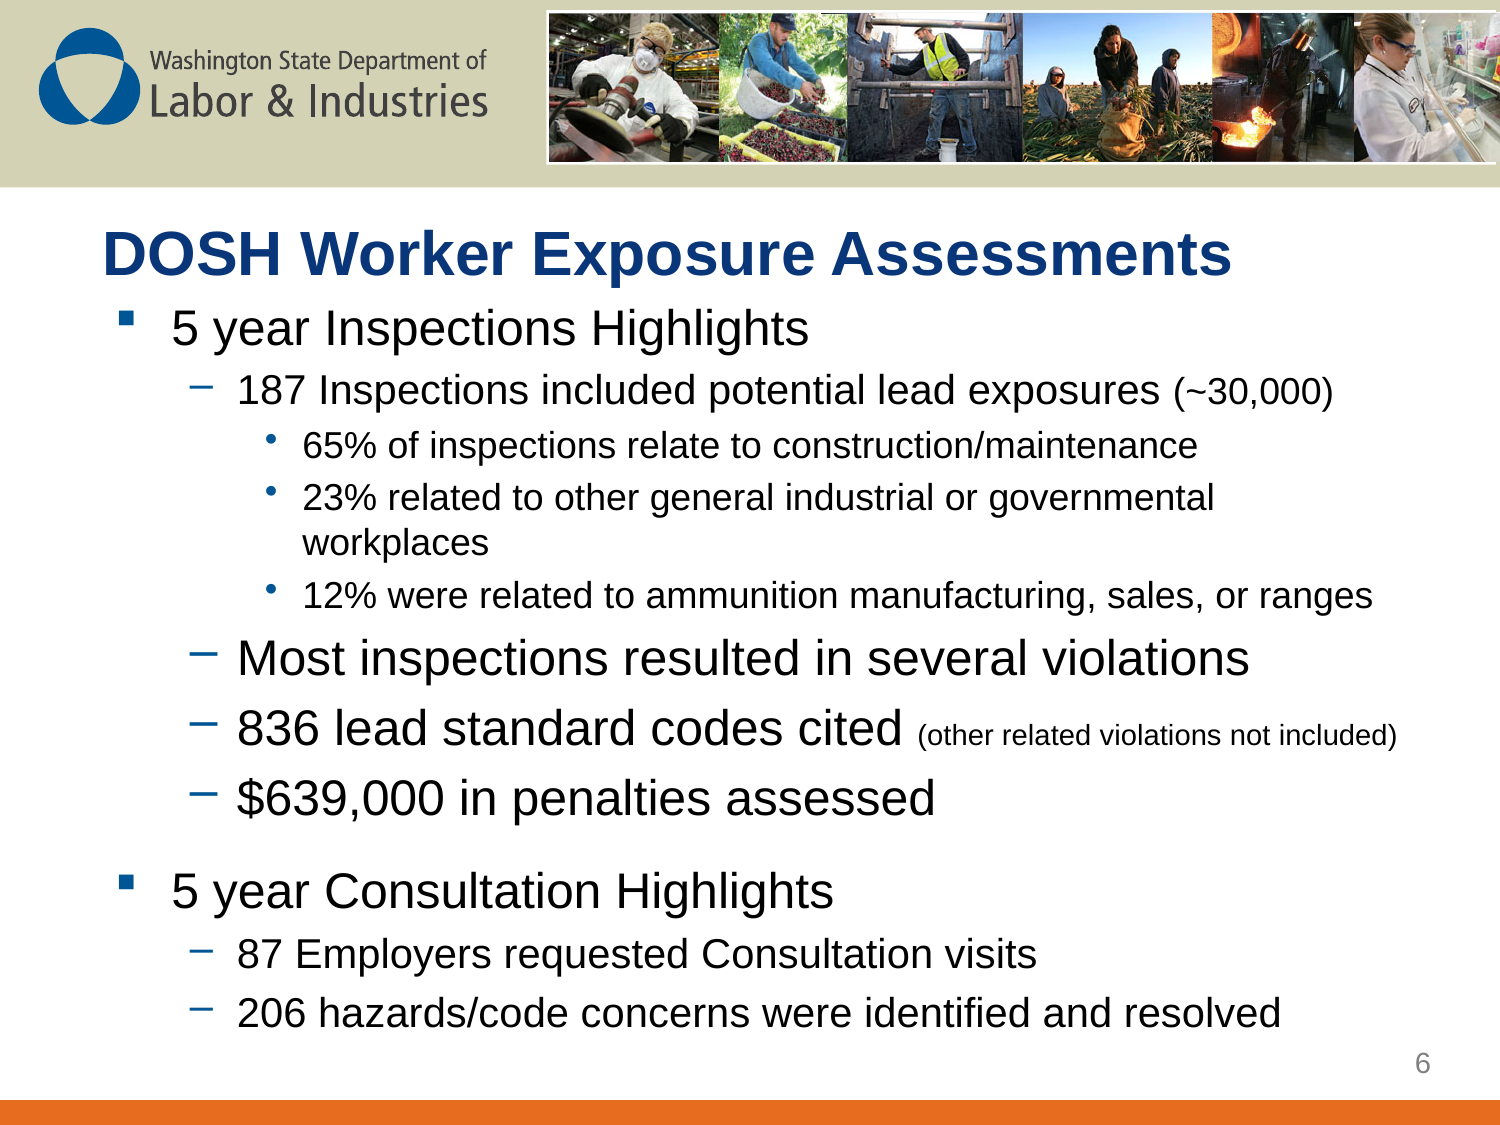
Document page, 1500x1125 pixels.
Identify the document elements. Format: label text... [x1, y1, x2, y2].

text_box 6 [1399, 1037, 1475, 1088]
picture [549, 12, 1500, 162]
title DOSH Worker Exposure Assessments [87, 200, 1425, 300]
list 5 year Inspections Highlights 187 Inspections included potential lead exposures (~30,000) 65% of inspections relate to construction/maintenance 23% related to other general industrial or governmental workplaces 12% were related to ammunition manufacturing, sales, or ranges Most inspections resulted in several violations 836 lead standard codes cited (other related violations not included) $639,000 in penalties assessed 5 year Consultation Highlights 87 Employers requested Consultation visits 206 hazards/code concerns were identified and resolved [99, 287, 1425, 1088]
